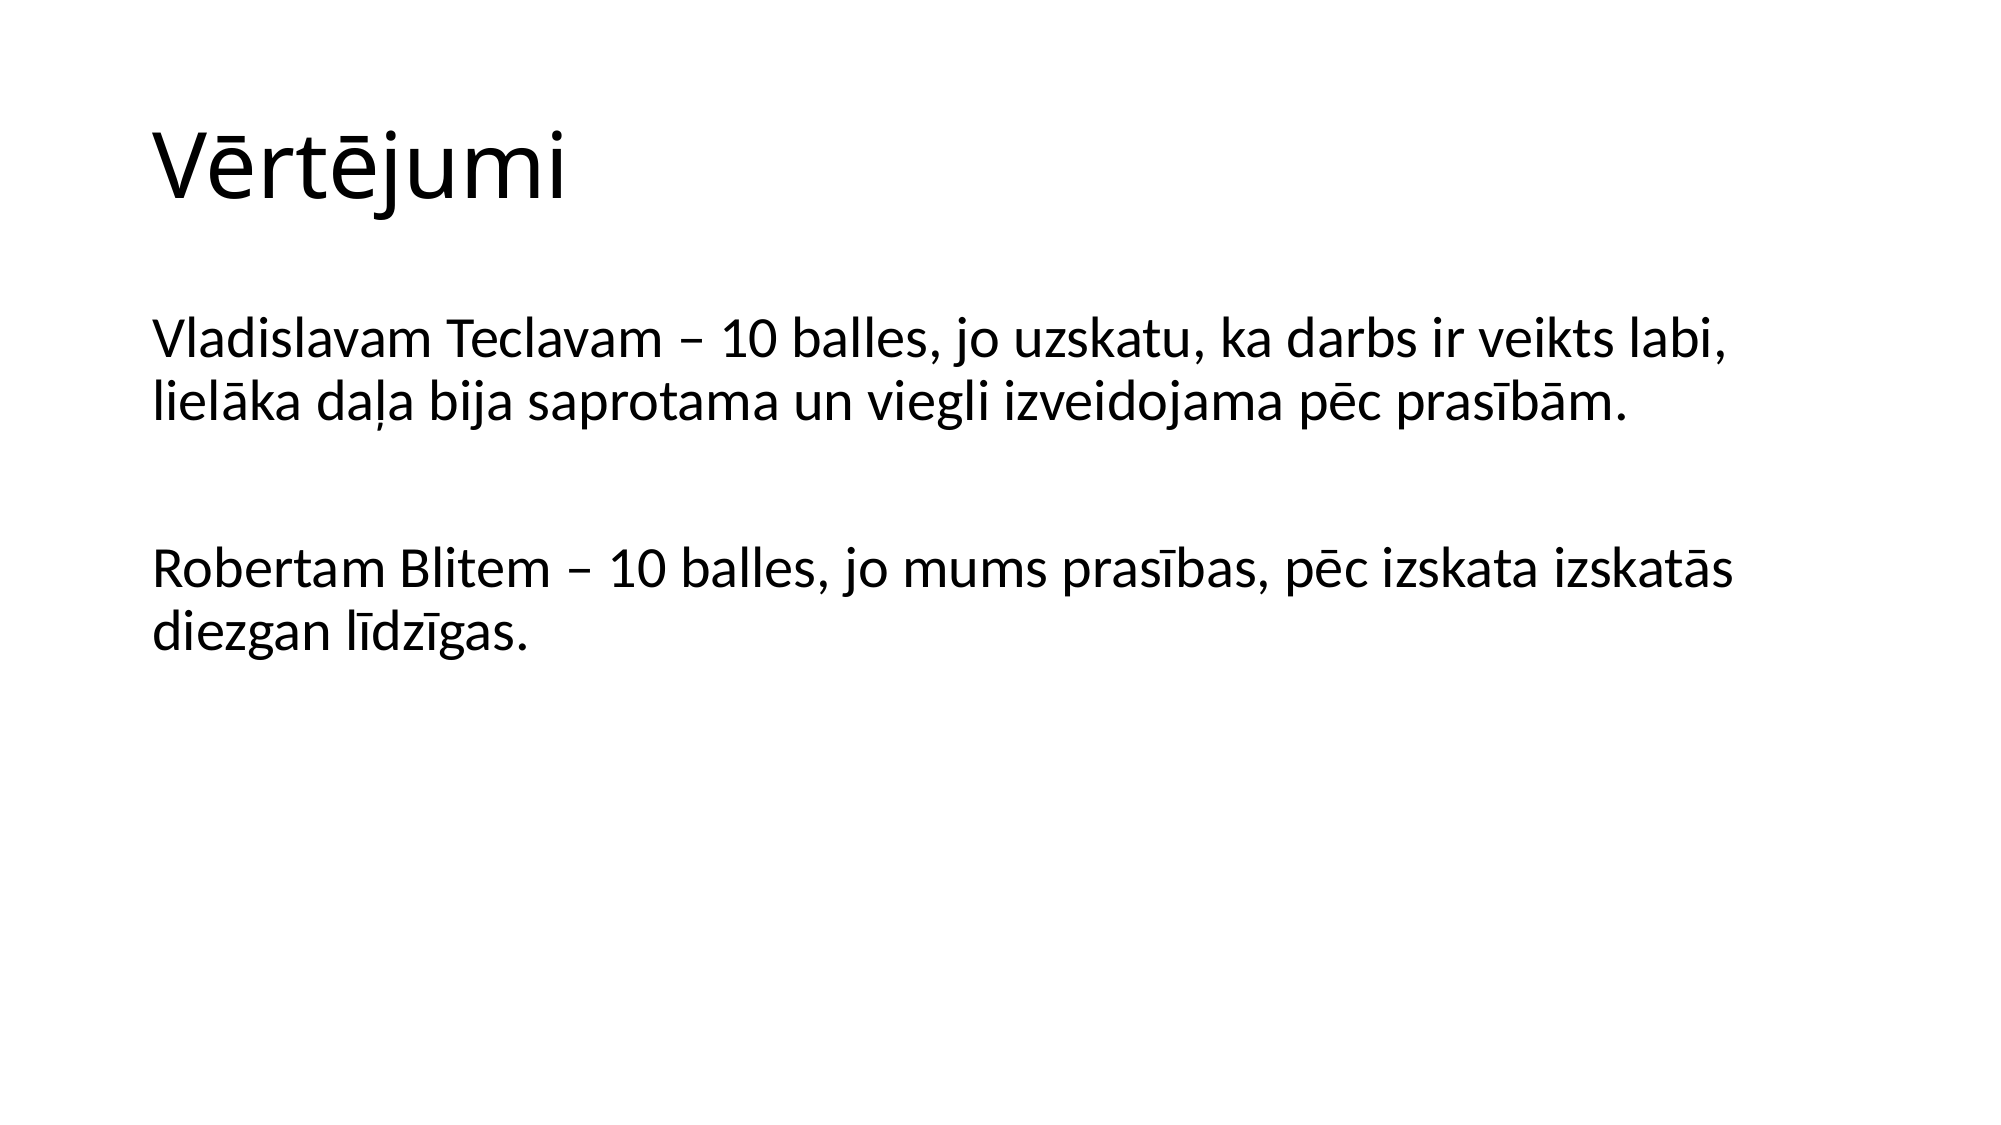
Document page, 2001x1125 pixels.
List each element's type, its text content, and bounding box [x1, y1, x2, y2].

list Vladislavam Teclavam – 10 balles, jo uzskatu, ka darbs ir veikts labi, lielāka daļa bija saprotama un viegli izveidojama pēc prasībām. Robertam Blitem – 10 balles, jo mums prasības, pēc izskata izskatās diezgan līdzīgas. [137, 299, 1863, 1014]
title Vērtējumi [137, 59, 1863, 278]
